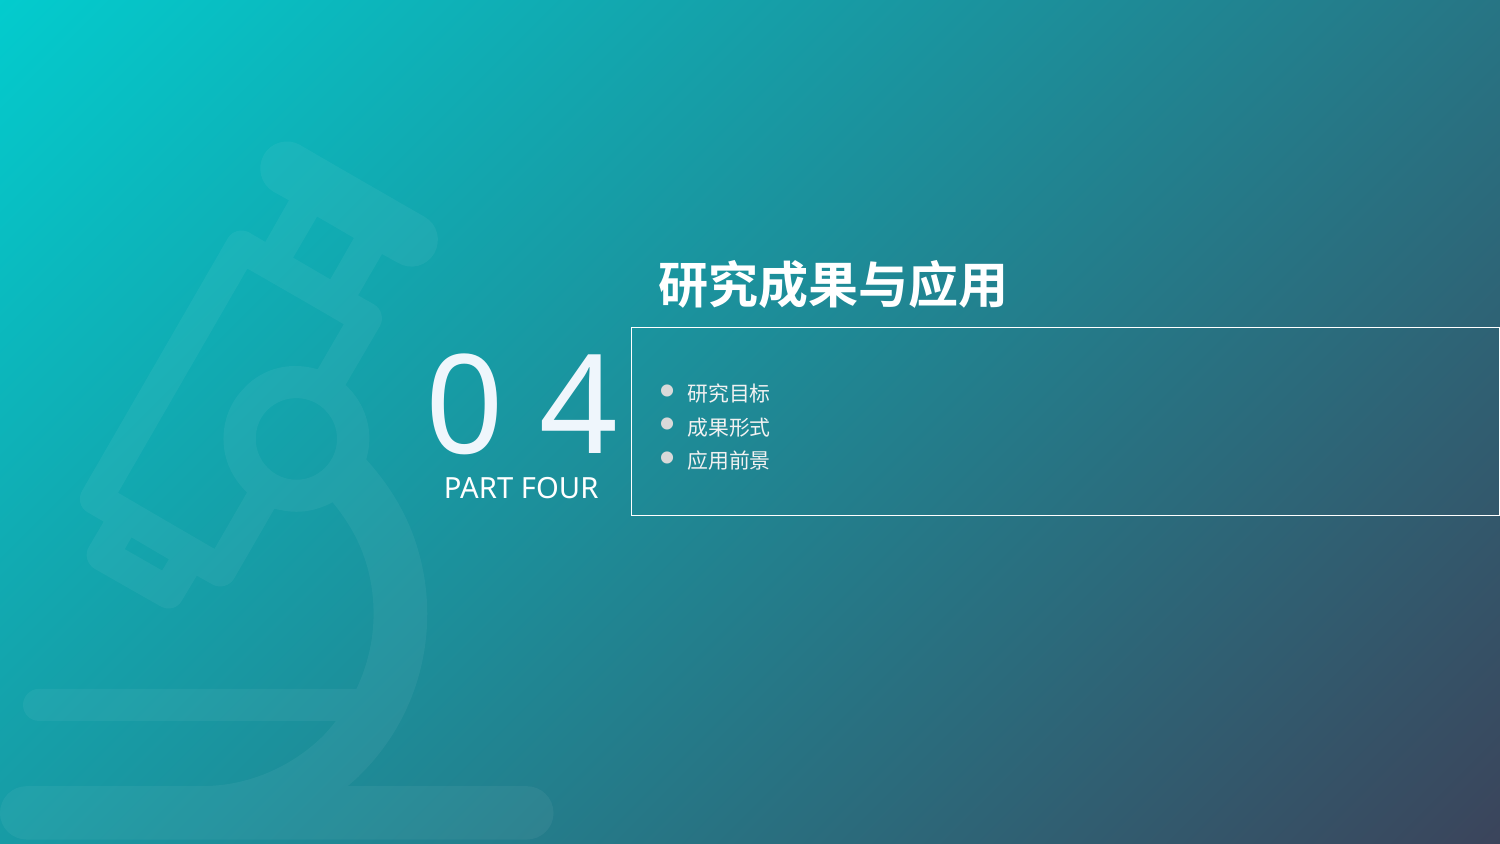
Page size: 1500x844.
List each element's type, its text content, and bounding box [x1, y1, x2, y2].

text_box [631, 327, 1500, 516]
text_box PART FOUR [422, 462, 621, 512]
text_box 研究成果与应用 [642, 242, 1248, 325]
text_box [0, 141, 554, 840]
text_box 研究目标 成果形式 应用前景 [644, 365, 786, 480]
text_box 0 4 [410, 308, 634, 489]
